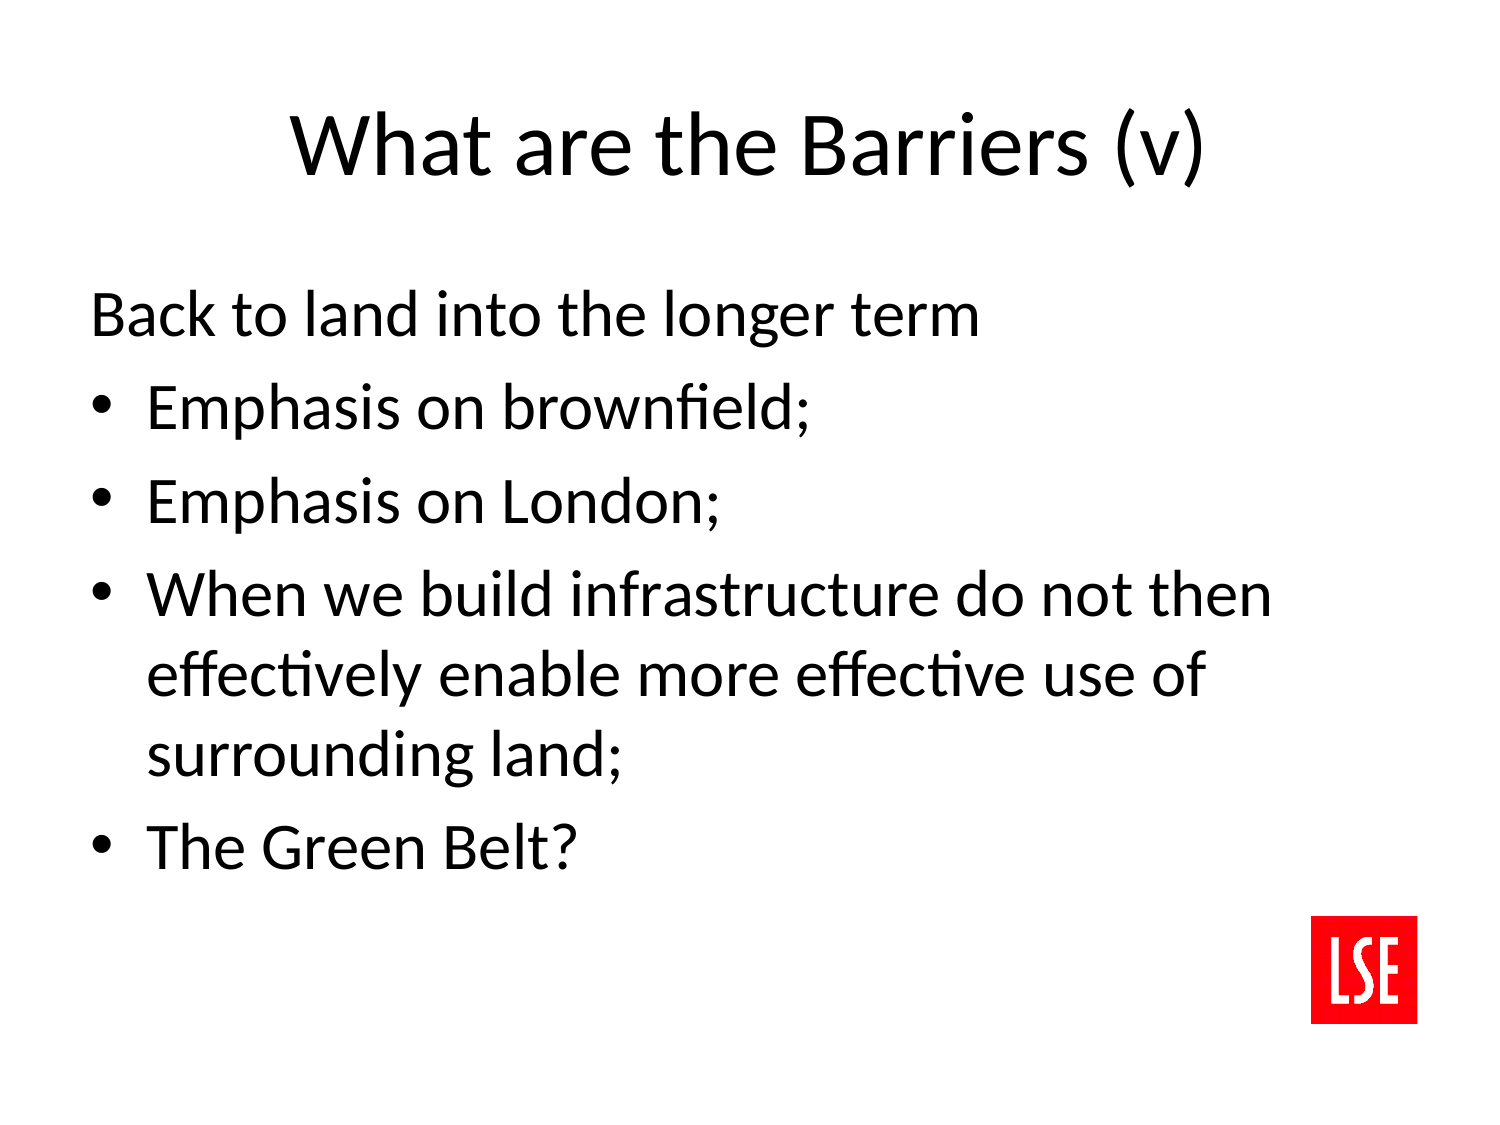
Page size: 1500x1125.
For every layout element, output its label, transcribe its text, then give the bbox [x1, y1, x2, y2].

picture [1310, 916, 1418, 1024]
list Back to land into the longer term Emphasis on brownfield; Emphasis on London; When we build infrastructure do not then effectively enable more effective use of surrounding land; The Green Belt? [75, 262, 1425, 1005]
title What are the Barriers (v) [75, 45, 1425, 233]
